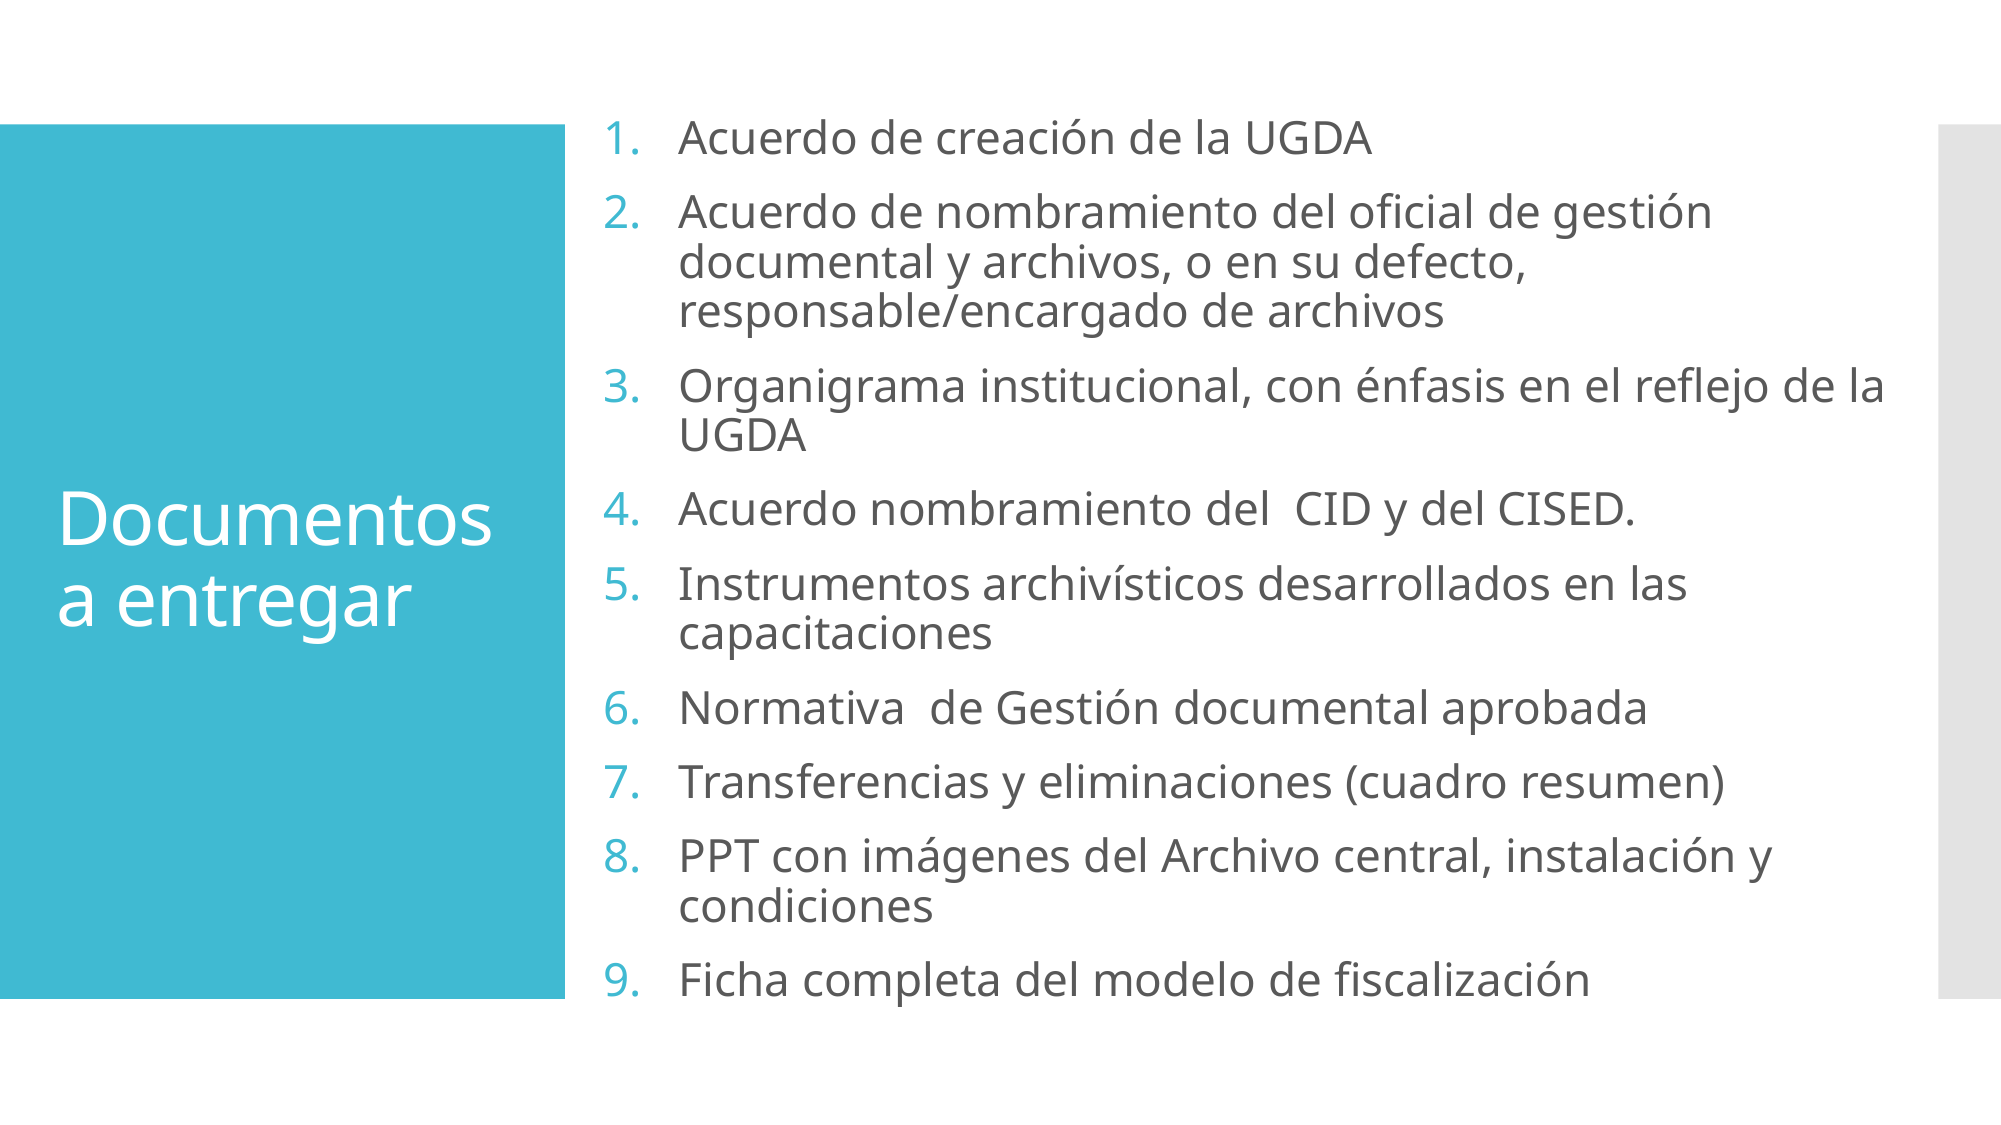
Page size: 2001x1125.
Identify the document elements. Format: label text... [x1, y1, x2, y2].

list Acuerdo de creación de la UGDA Acuerdo de nombramiento del oficial de gestión documental y archivos, o en su defecto, responsable/encargado de archivos Organigrama institucional, con énfasis en el reflejo de la UGDA Acuerdo nombramiento del CID y del CISED. Instrumentos archivísticos desarrollados en las capacitaciones Normativa de Gestión documental aprobada Transferencias y eliminaciones (cuadro resumen) PPT con imágenes del Archivo central, instalación y condiciones Ficha completa del modelo de fiscalización [588, 100, 1903, 1021]
title Documentos a entregar [41, 184, 525, 940]
